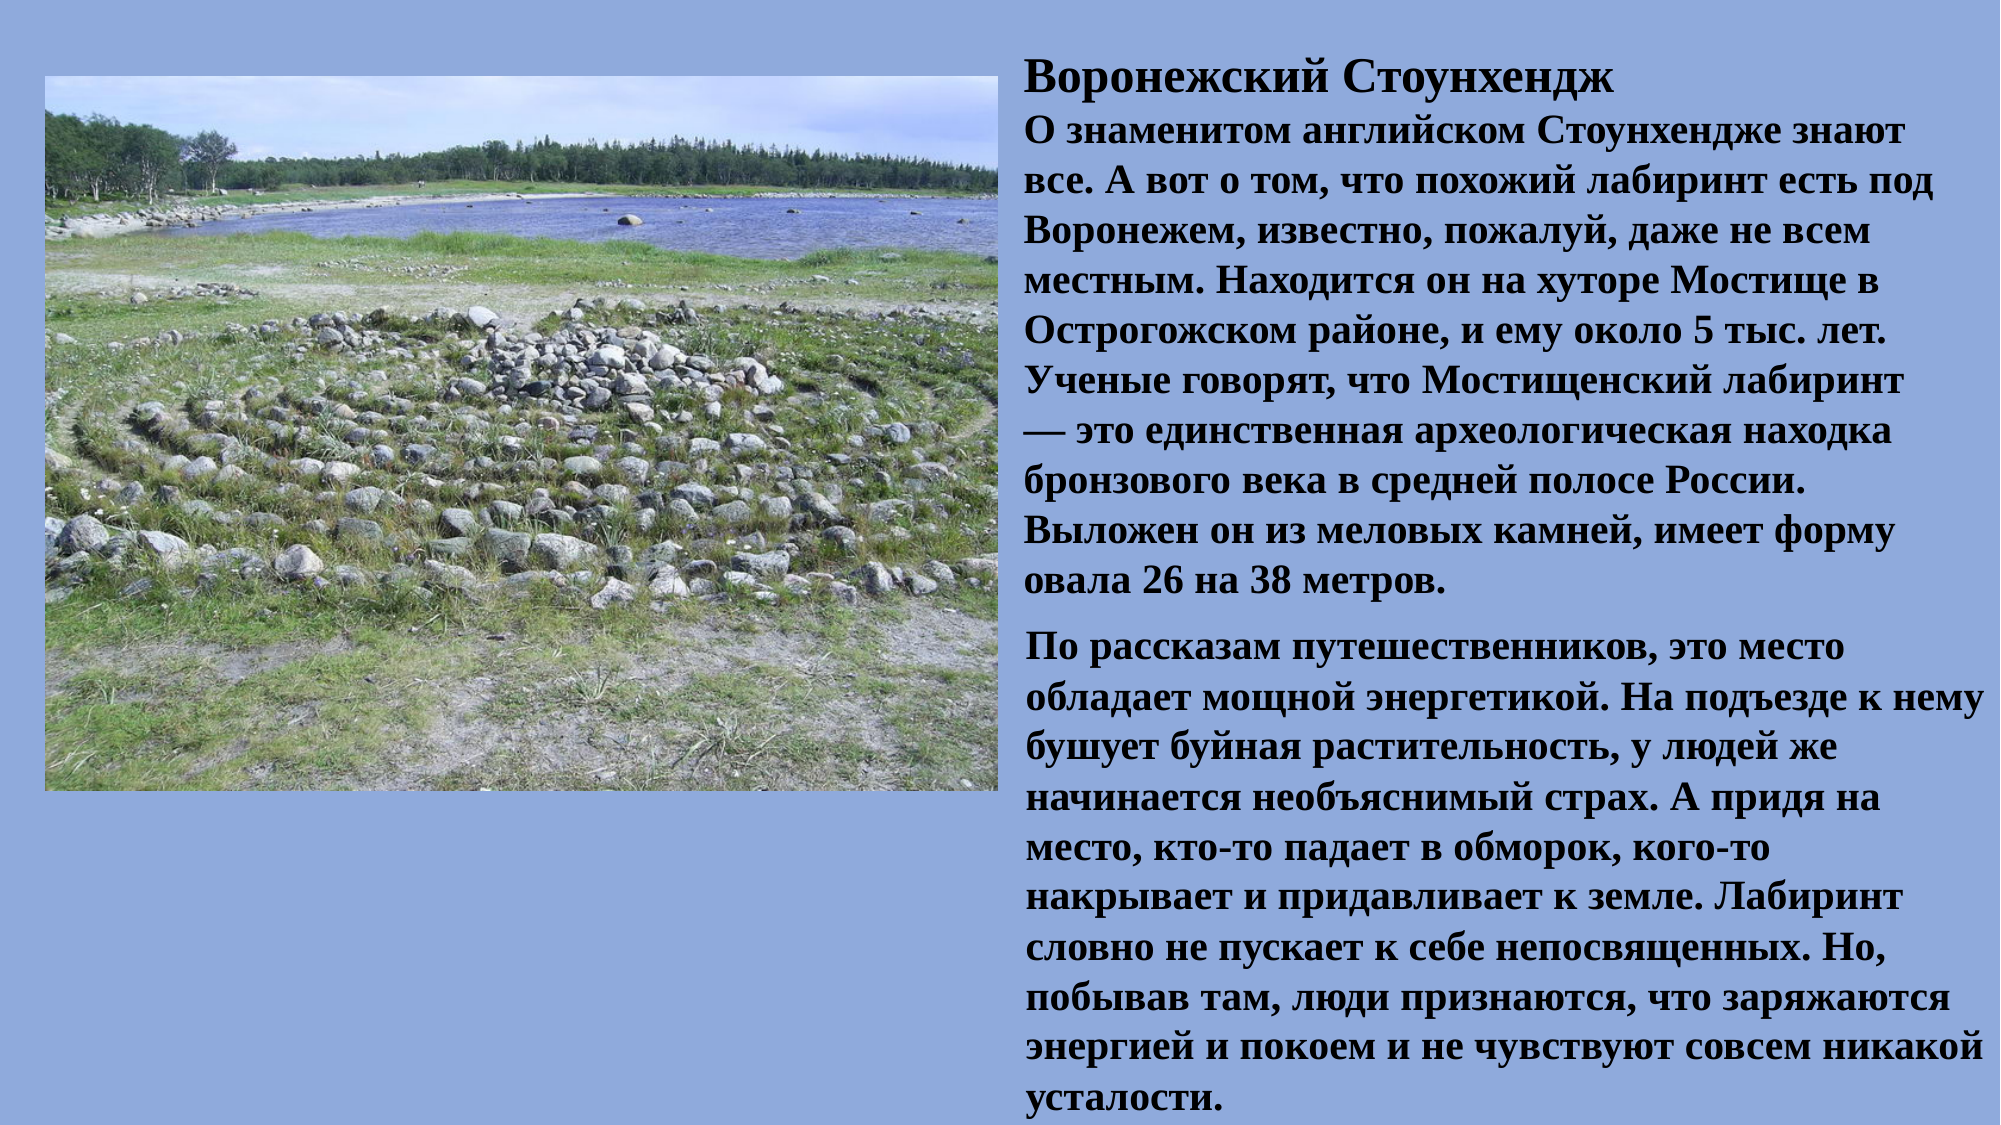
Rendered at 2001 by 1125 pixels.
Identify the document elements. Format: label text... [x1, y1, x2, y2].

picture [45, 75, 998, 791]
text_box По рассказам путешественников, это место обладает мощной энергетикой. На подъезде к нему бушует буйная растительность, у людей же начинается необъяснимый страх. А придя на место, кто-то падает в обморок, кого-то накрывает и придавливает к земле. Лабиринт словно не пускает к себе непосвященных. Но, побывав там, люди признаются, что заряжаются энергией и покоем и не чувствуют совсем никакой усталости. [1010, 610, 2000, 1125]
text_box Воронежский Стоунхендж О знаменитом английском Стоунхендже знают все. А вот о том, что похожий лабиринт есть под Воронежем, известно, пожалуй, даже не всем местным. Находится он на хуторе Мостище в Острогожском районе, и ему около 5 тыс. лет. Ученые говорят, что Мостищенский лабиринт — это единственная археологическая находка бронзового века в средней полосе России. Выложен он из меловых камней, имеет форму овала 26 на 38 метров. [1008, 34, 1955, 660]
